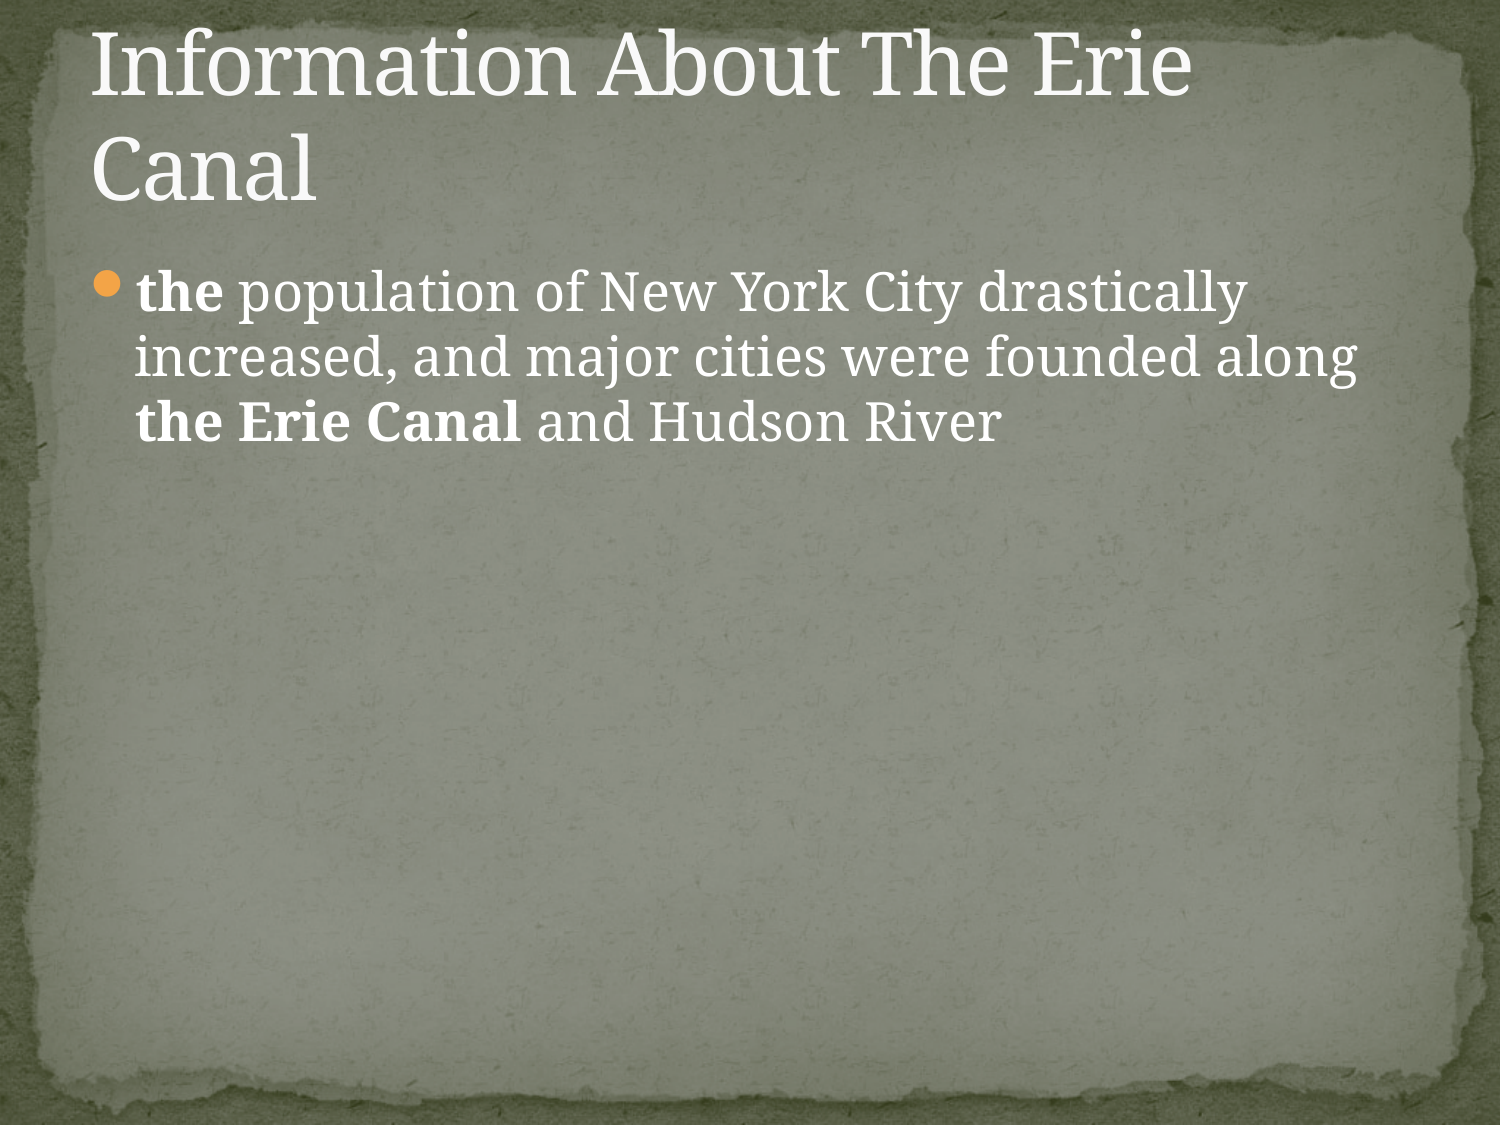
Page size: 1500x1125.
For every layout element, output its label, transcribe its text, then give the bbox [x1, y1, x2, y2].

title Information About The Erie Canal [74, 24, 1425, 225]
list the population of New York City drastically increased, and major cities were founded along the Erie Canal and Hudson River [75, 249, 1425, 1000]
